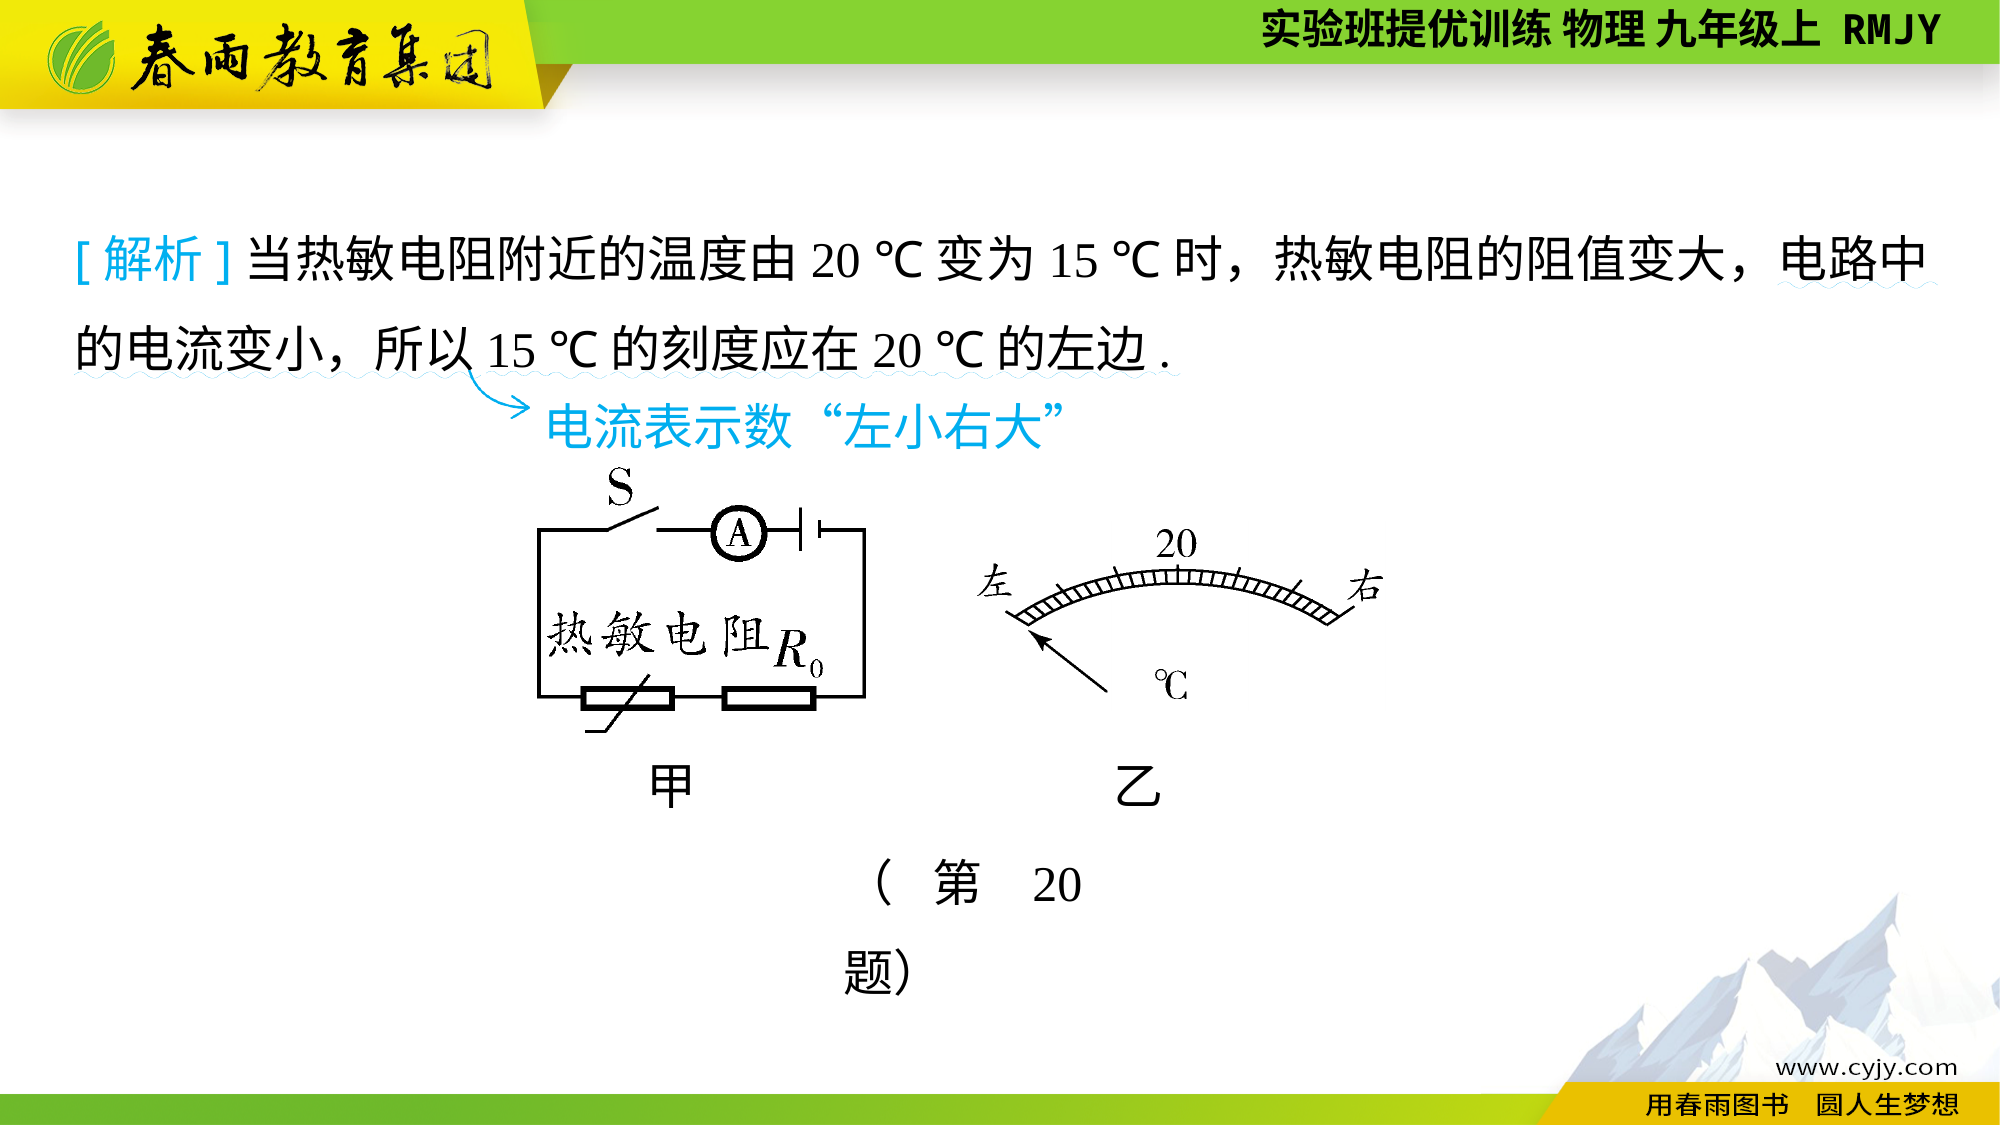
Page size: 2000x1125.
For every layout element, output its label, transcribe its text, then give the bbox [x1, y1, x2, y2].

text_box 甲 乙 [632, 766, 1632, 822]
text_box 电流表示数“左小右大” [528, 358, 1109, 464]
text_box （第20题） [829, 813, 1109, 919]
picture [0, 0, 2000, 1125]
list [解析]当热敏电阻附近的温度由20 ℃变为15 ℃时，热敏电阻的阻值变大，电路中的电流变小，所以15 ℃的刻度应在20 ℃的左边. [59, 190, 1944, 376]
